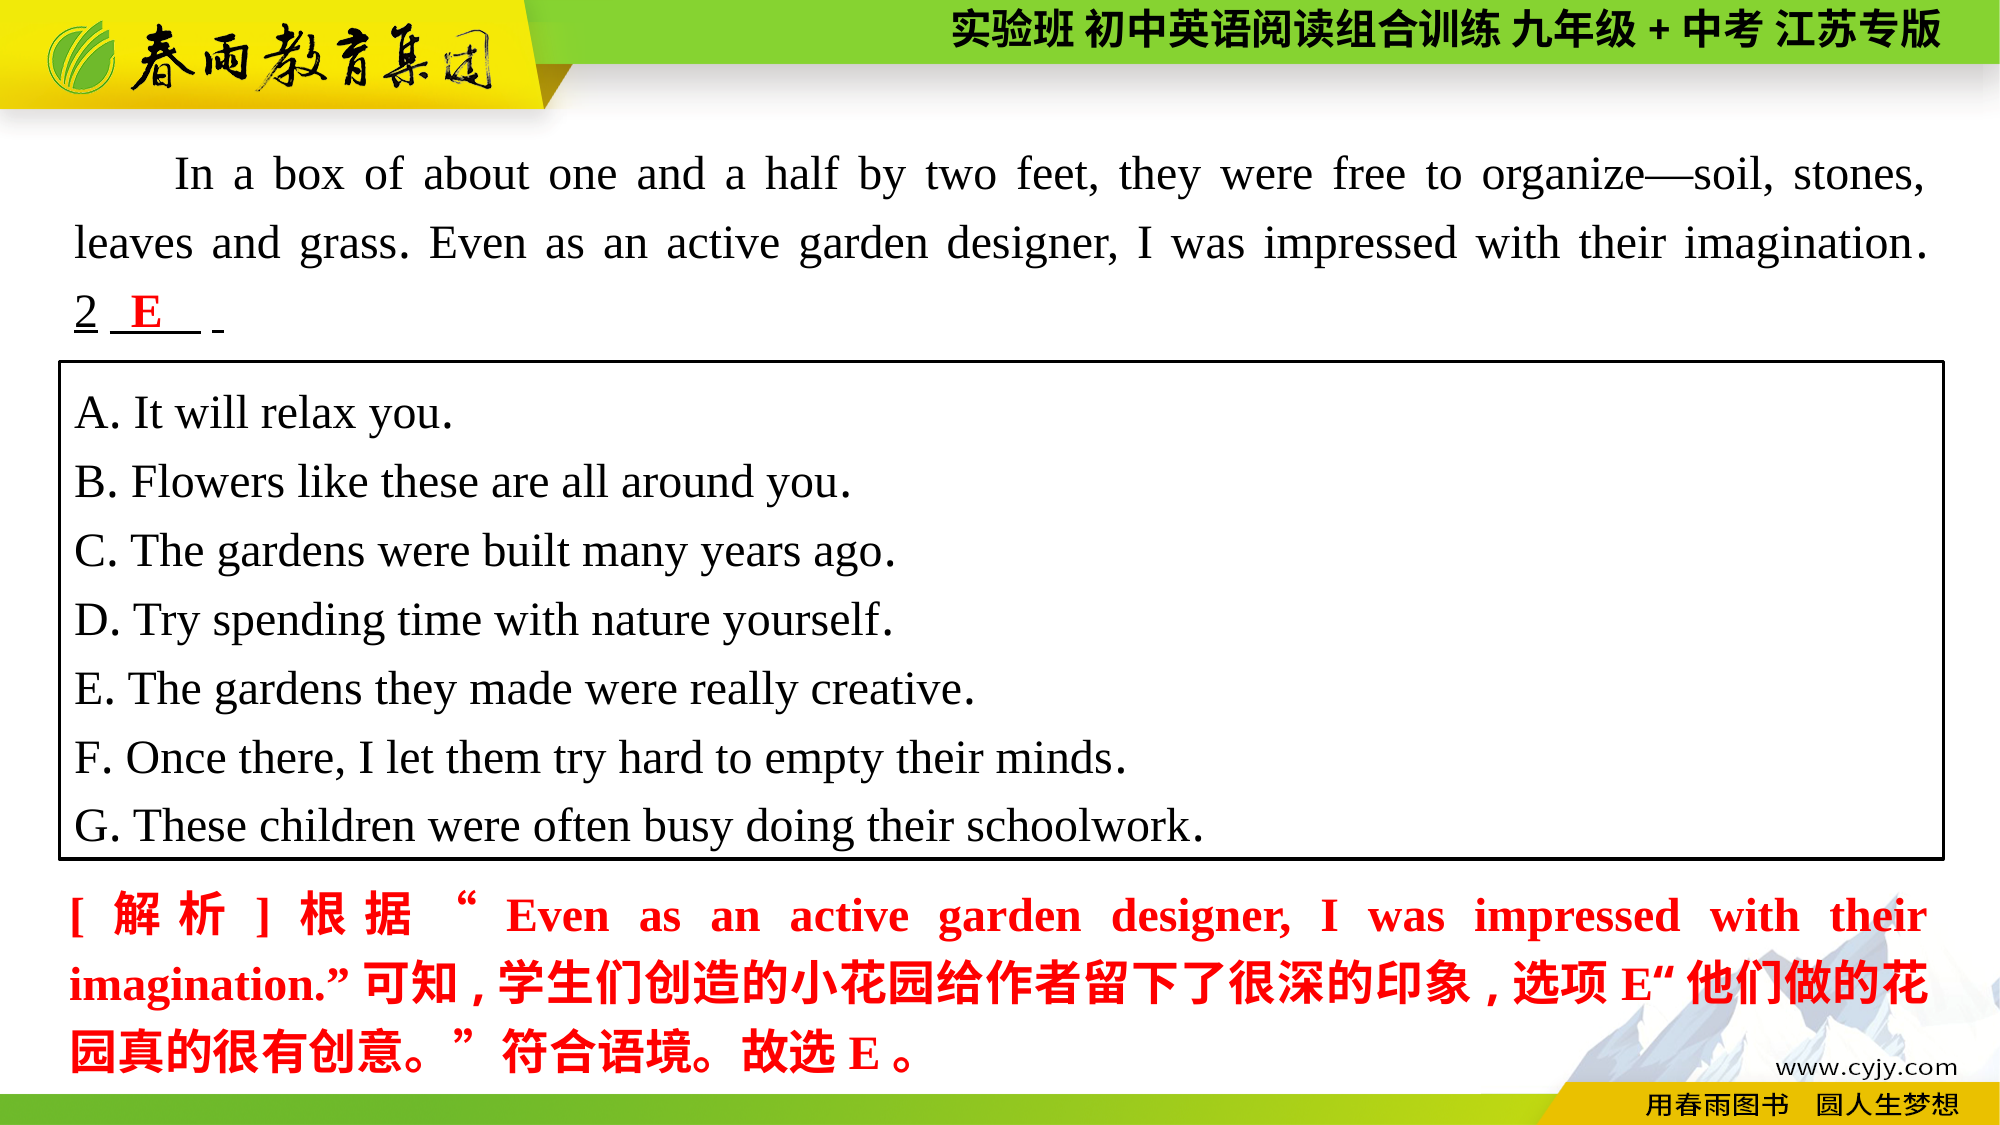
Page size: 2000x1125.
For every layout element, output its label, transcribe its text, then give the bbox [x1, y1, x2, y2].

text_box A. It will relax you. B. Flowers like these are all around you. C. The gardens were built many years ago. D. Try spending time with nature yourself. E. The gardens they made were really creative. F. Once there, I let them try hard to empty their minds. G. These children were often busy doing their schoolwork. [59, 361, 1944, 859]
list In a box of about one and a half by two feet, they were free to organize—soil, stones, leaves and grass. Even as an active garden designer, I was impressed with their imagination. 2 . [59, 122, 1944, 340]
text_box E [116, 260, 178, 345]
text_box [解析]根据“Even as an active garden designer, I was impressed with their imagination.”可知,学生们创造的小花园给作者留下了很深的印象,选项E“他们做的花园真的很有创意。”符合语境。故选E。 [54, 864, 1945, 1087]
picture [0, 0, 2000, 1125]
